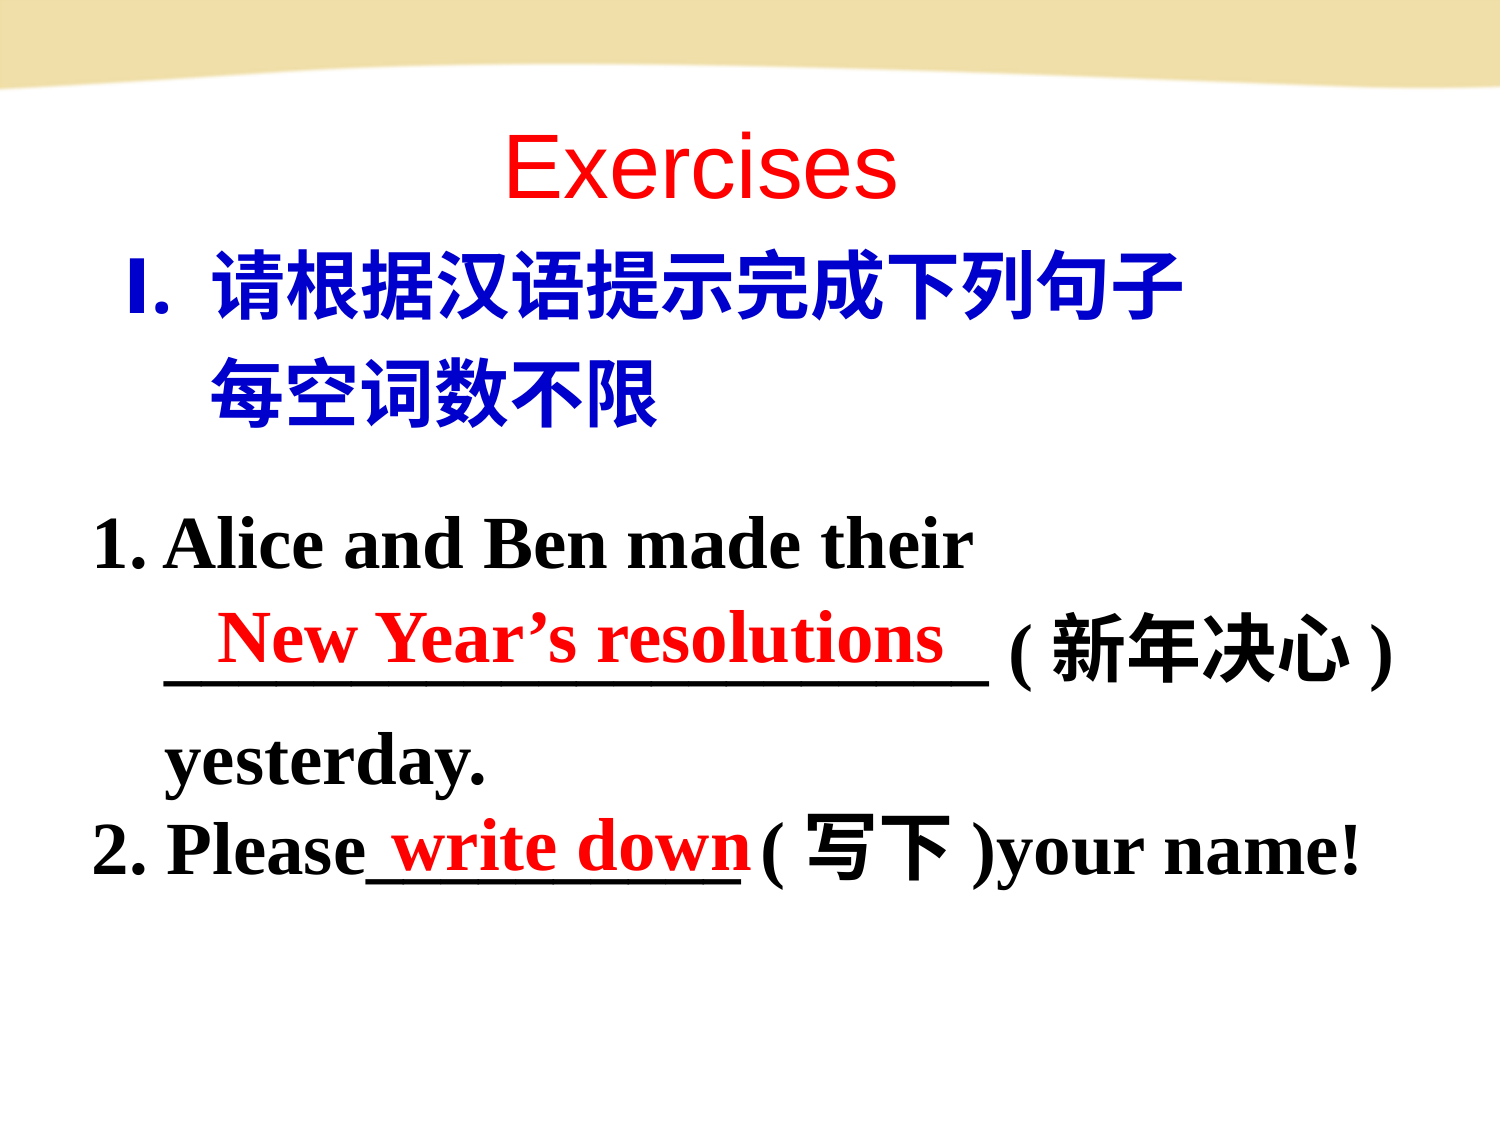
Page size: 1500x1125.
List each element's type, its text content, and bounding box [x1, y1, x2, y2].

text_box New Year’s resolutions [202, 580, 961, 686]
text_box write down [376, 787, 768, 893]
text_box Exercises [487, 99, 1213, 225]
text_box 1. Alice and Ben made their ______________________ (新年决心) yesterday. 2. Please__________ (写下)your name! [76, 467, 1448, 1095]
text_box Ⅰ. 请根据汉语提示完成下列句子 每空词数不限 [104, 211, 1317, 447]
picture [0, 0, 1500, 1125]
